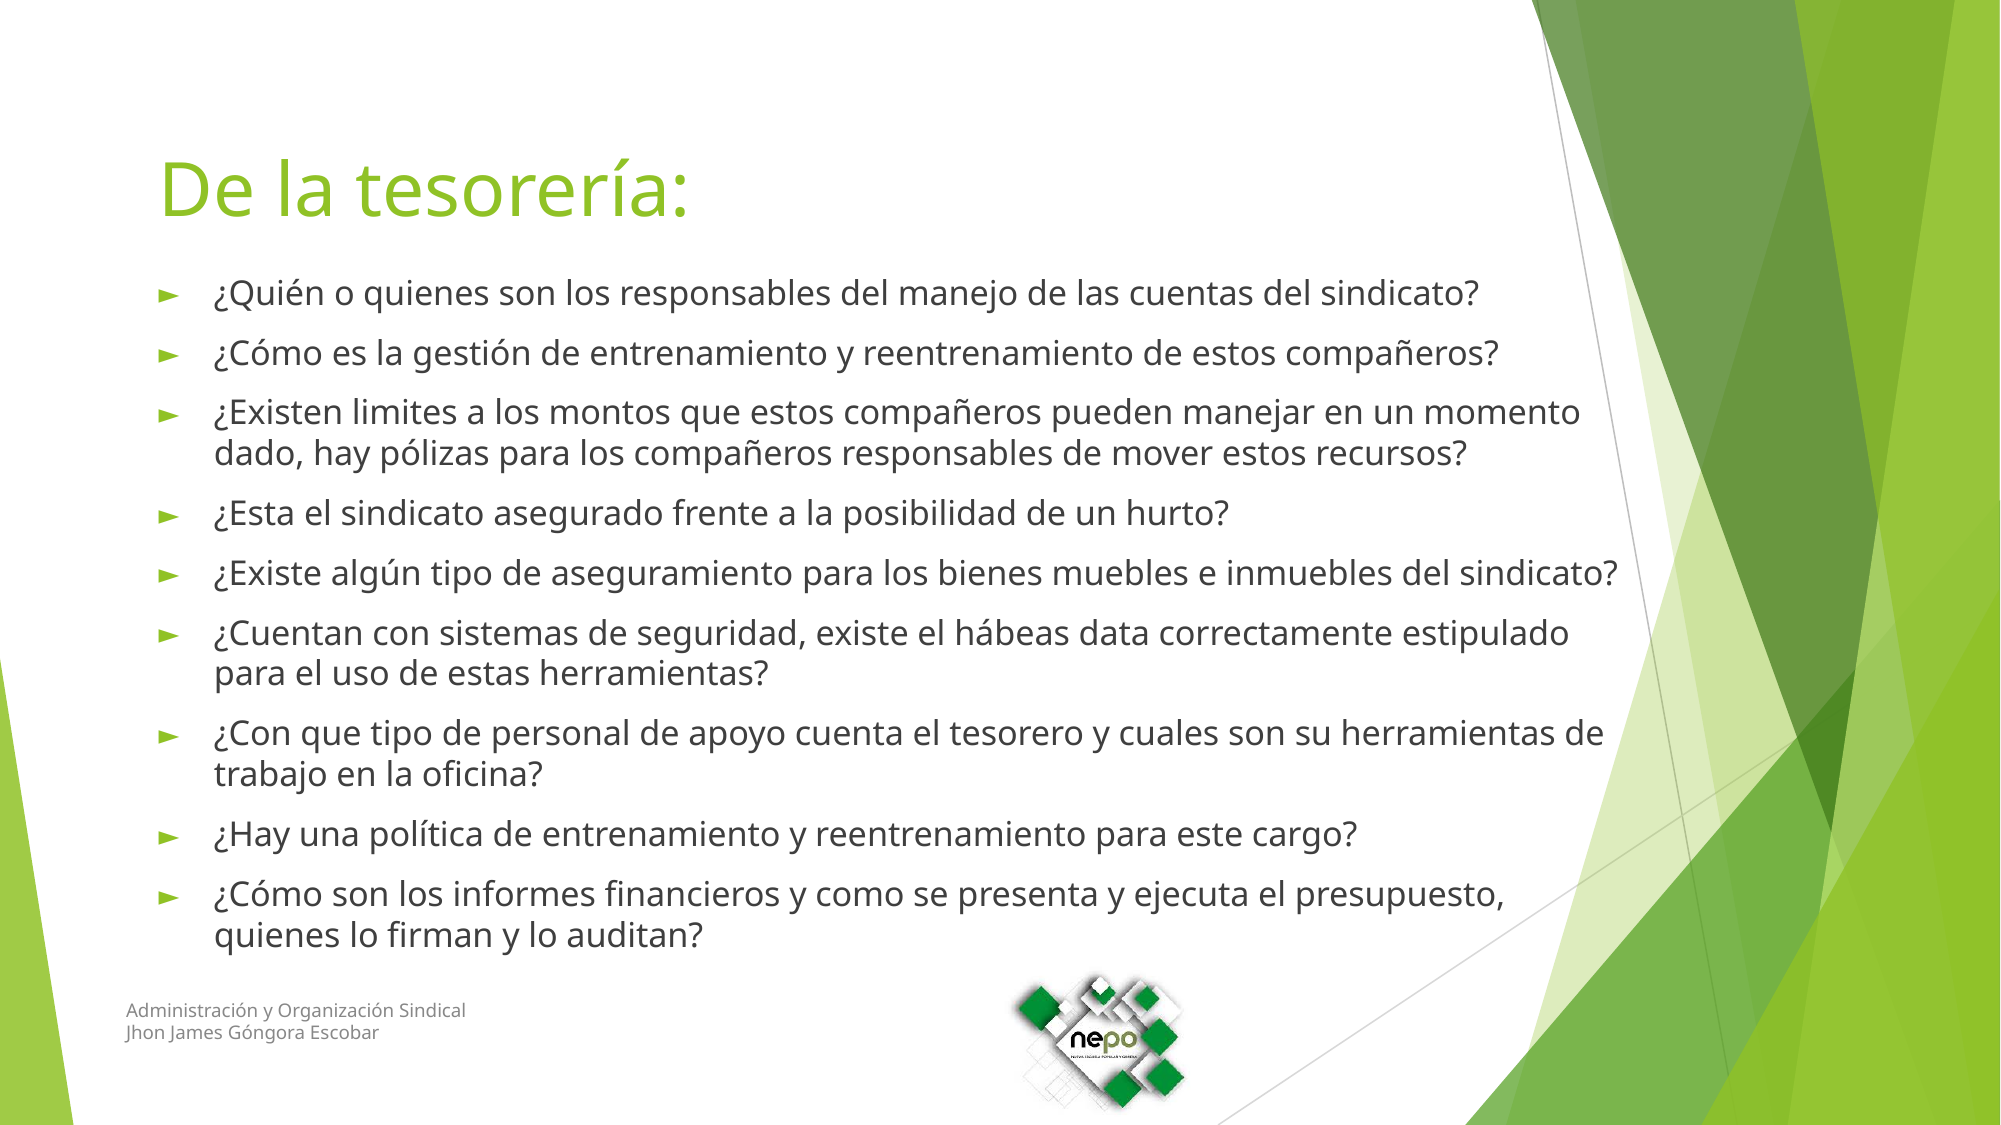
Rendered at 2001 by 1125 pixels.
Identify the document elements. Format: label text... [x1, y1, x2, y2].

list ¿Quién o quienes son los responsables del manejo de las cuentas del sindicato? ¿Cómo es la gestión de entrenamiento y reentrenamiento de estos compañeros? ¿Existen limites a los montos que estos compañeros pueden manejar en un momento dado, hay pólizas para los compañeros responsables de mover estos recursos? ¿Esta el sindicato asegurado frente a la posibilidad de un hurto? ¿Existe algún tipo de aseguramiento para los bienes muebles e inmuebles del sindicato? ¿Cuentan con sistemas de seguridad, existe el hábeas data correctamente estipulado para el uso de estas herramientas? ¿Con que tipo de personal de apoyo cuenta el tesorero y cuales son su herramientas de trabajo en la oficina? ¿Hay una política de entrenamiento y reentrenamiento para este cargo? ¿Cómo son los informes financieros y como se presenta y ejecuta el presupuesto, quienes lo firman y lo auditan? [143, 263, 1635, 991]
footer Administración y Organización Sindical Jhon James Góngora Escobar [111, 991, 995, 1051]
title De la tesorería: [143, 133, 1554, 263]
picture [1000, 963, 1195, 1124]
